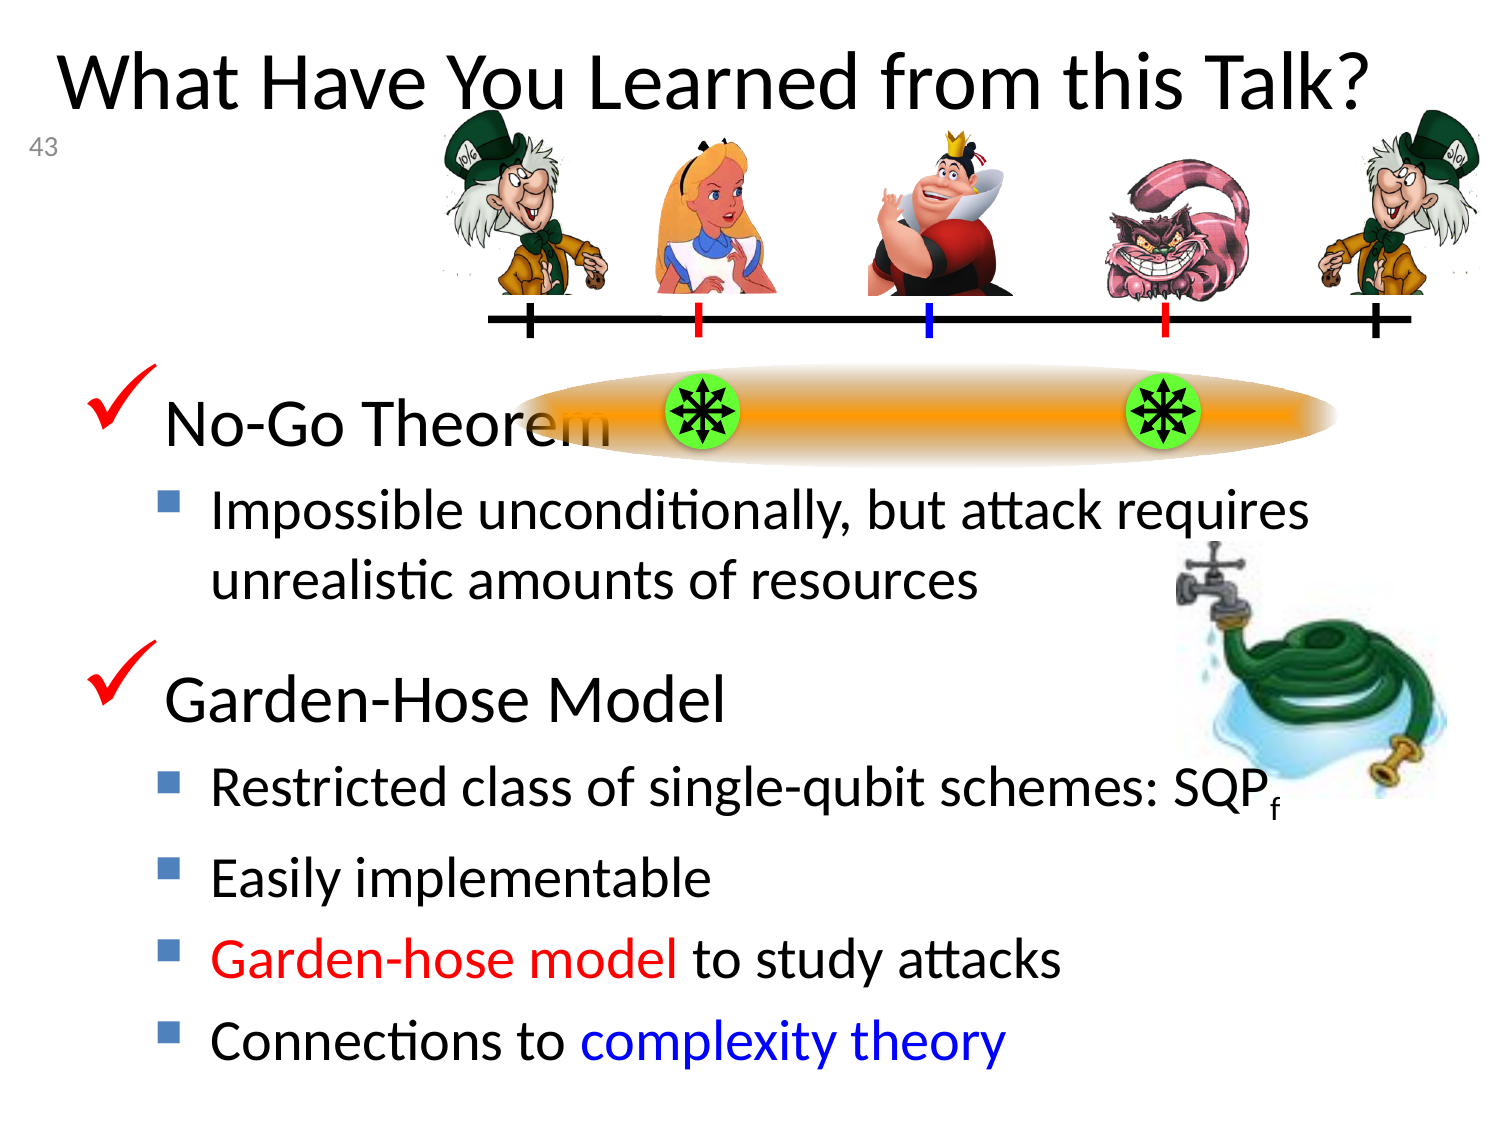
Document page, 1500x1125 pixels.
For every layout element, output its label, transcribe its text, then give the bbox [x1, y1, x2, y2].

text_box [442, 107, 1481, 339]
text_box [511, 361, 1339, 469]
picture [1175, 541, 1448, 799]
text_box No-Go Theorem Impossible unconditionally, but attack requires unrealistic amounts of resources Garden-Hose Model Restricted class of single-qubit schemes: SQPf Easily implementable Garden-hose model to study attacks Connections to complexity theory [64, 361, 1388, 1125]
title What Have You Learned from this Talk? [41, 19, 1471, 172]
